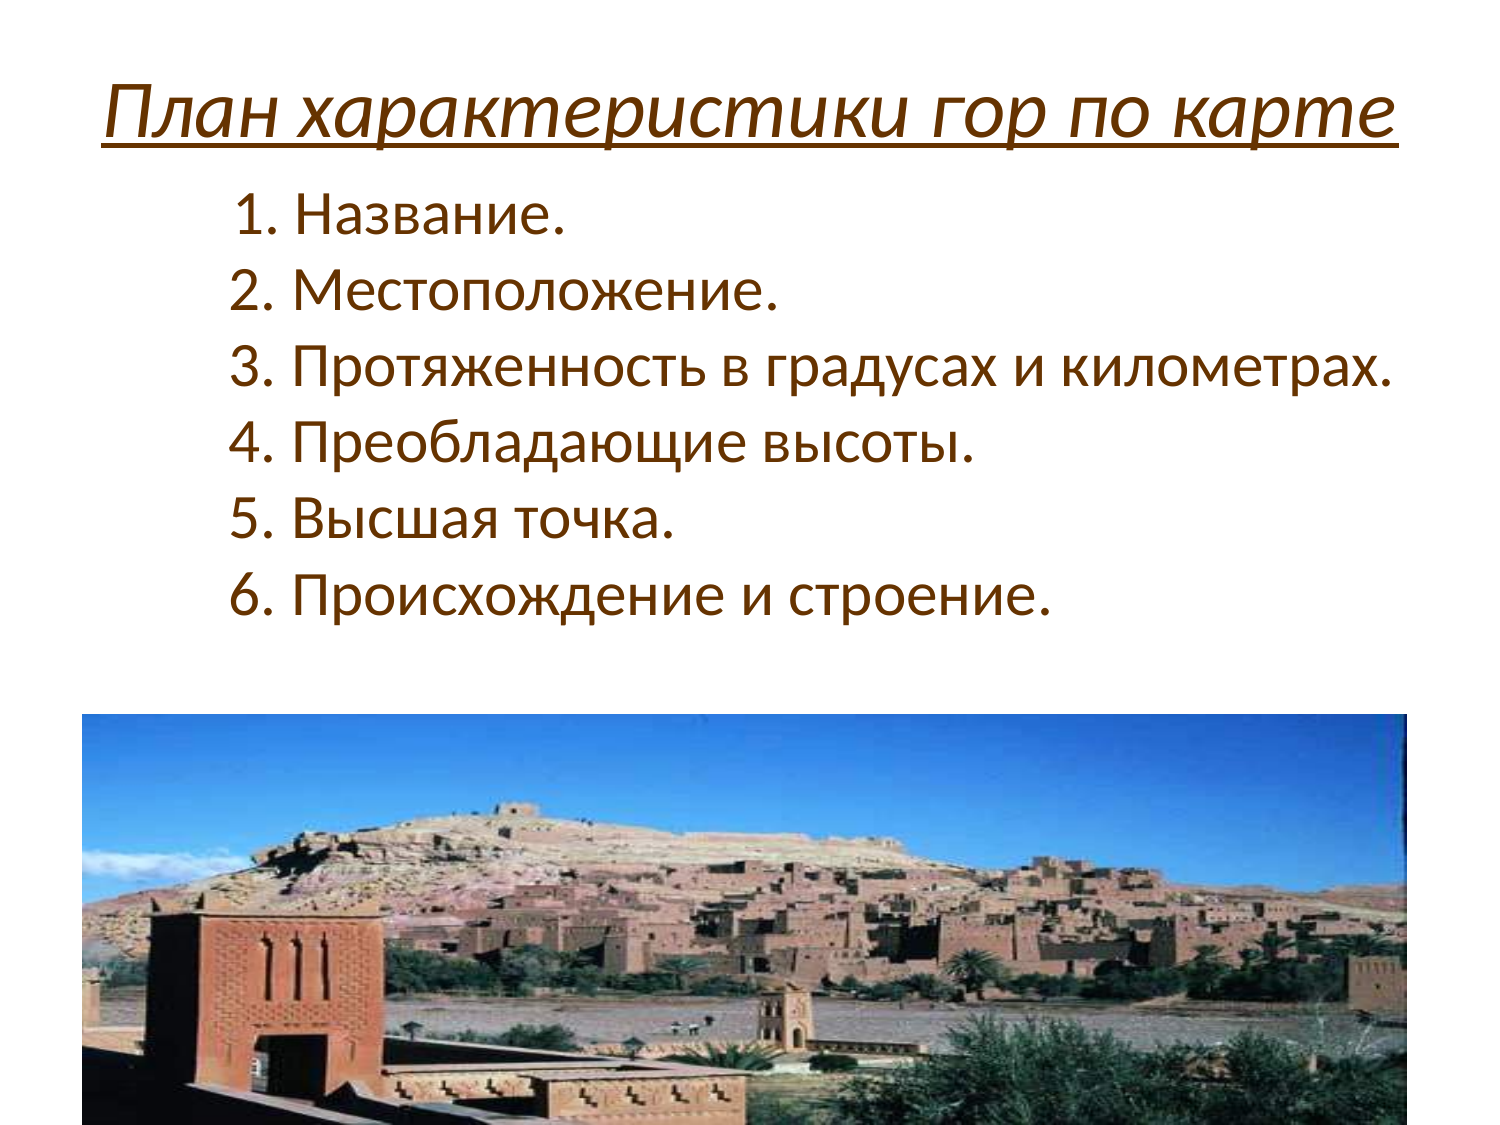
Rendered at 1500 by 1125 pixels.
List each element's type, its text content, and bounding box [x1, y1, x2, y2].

title План характеристики гор по карте [75, 45, 1425, 164]
picture [81, 714, 1407, 1125]
list 1. Название. 2. Местоположение. 3. Протяженность в градусах и километрах. 4. Преобладающие высоты. 5. Высшая точка. 6. Происхождение и строение. [75, 164, 1425, 692]
